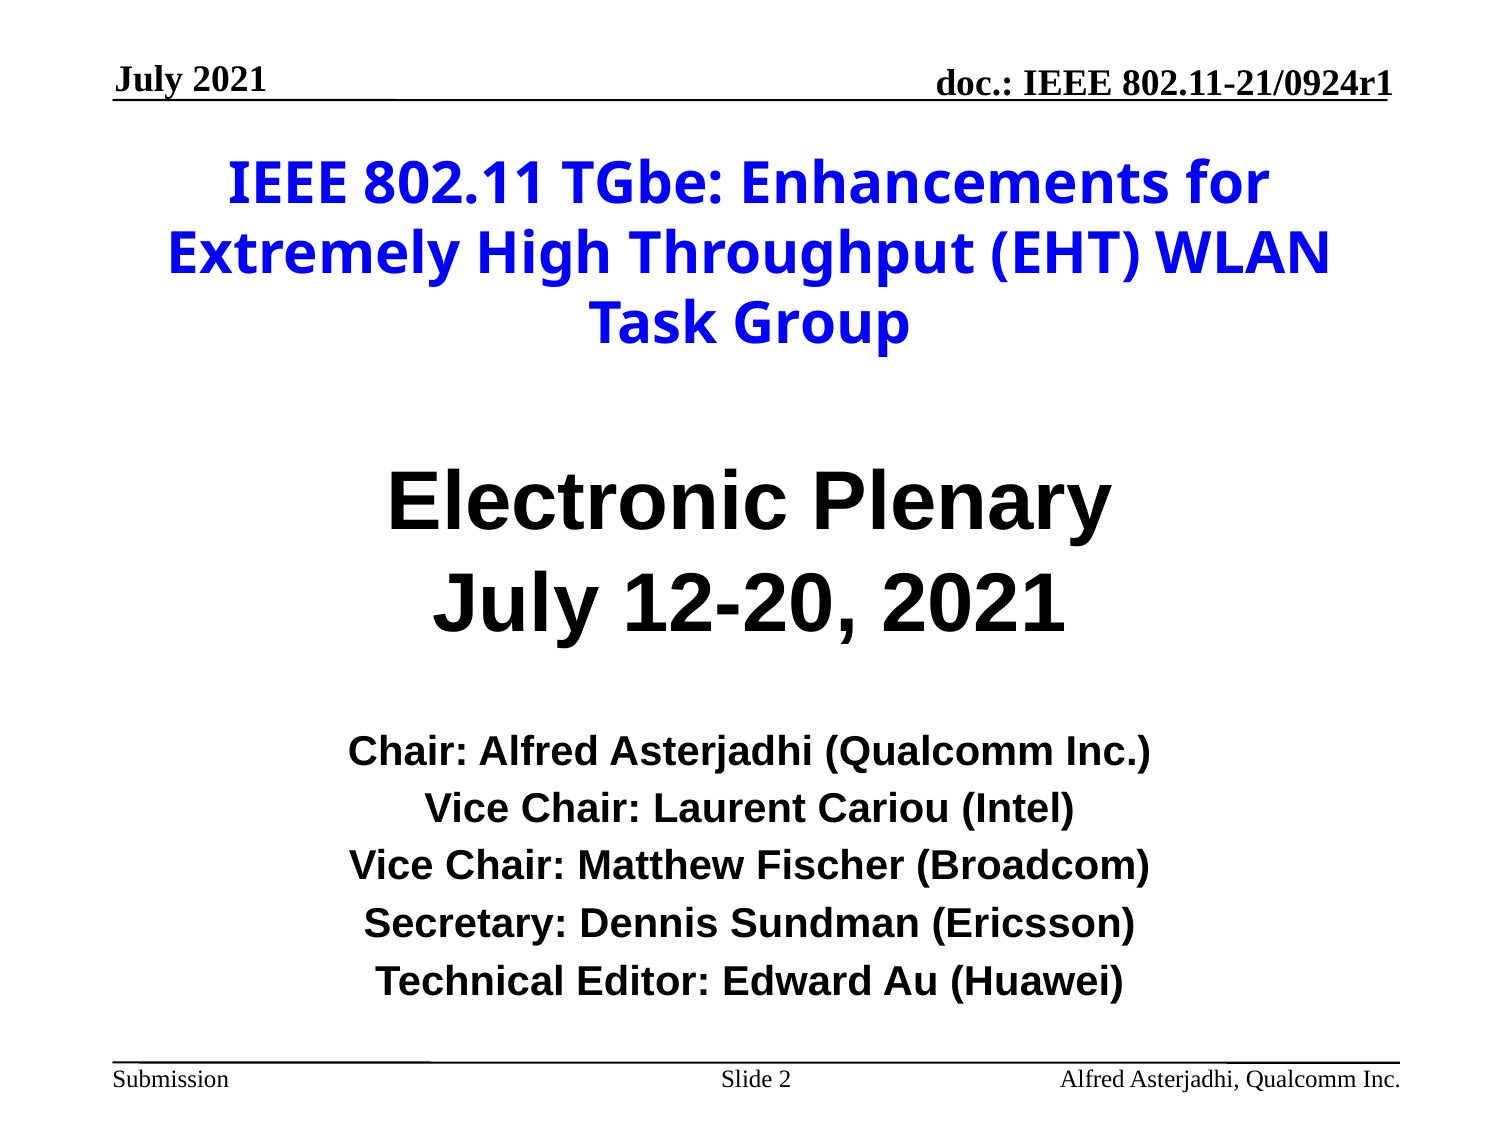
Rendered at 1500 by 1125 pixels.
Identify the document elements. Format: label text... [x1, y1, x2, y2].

slide_number Slide 2 [712, 1061, 800, 1123]
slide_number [114, 54, 493, 100]
title IEEE 802.11 TGbe: Enhancements for Extremely High Throughput (EHT) WLAN Task Group [112, 112, 1388, 388]
footer Alfred Asterjadhi, Qualcomm Inc. [878, 1061, 1402, 1093]
list Electronic Plenary July 12-20, 2021 Chair: Alfred Asterjadhi (Qualcomm Inc.) Vice Chair: Laurent Cariou (Intel) Vice Chair: Matthew Fischer (Broadcom) Secretary: Dennis Sundman (Ericsson) Technical Editor: Edward Au (Huawei) [112, 449, 1388, 1063]
